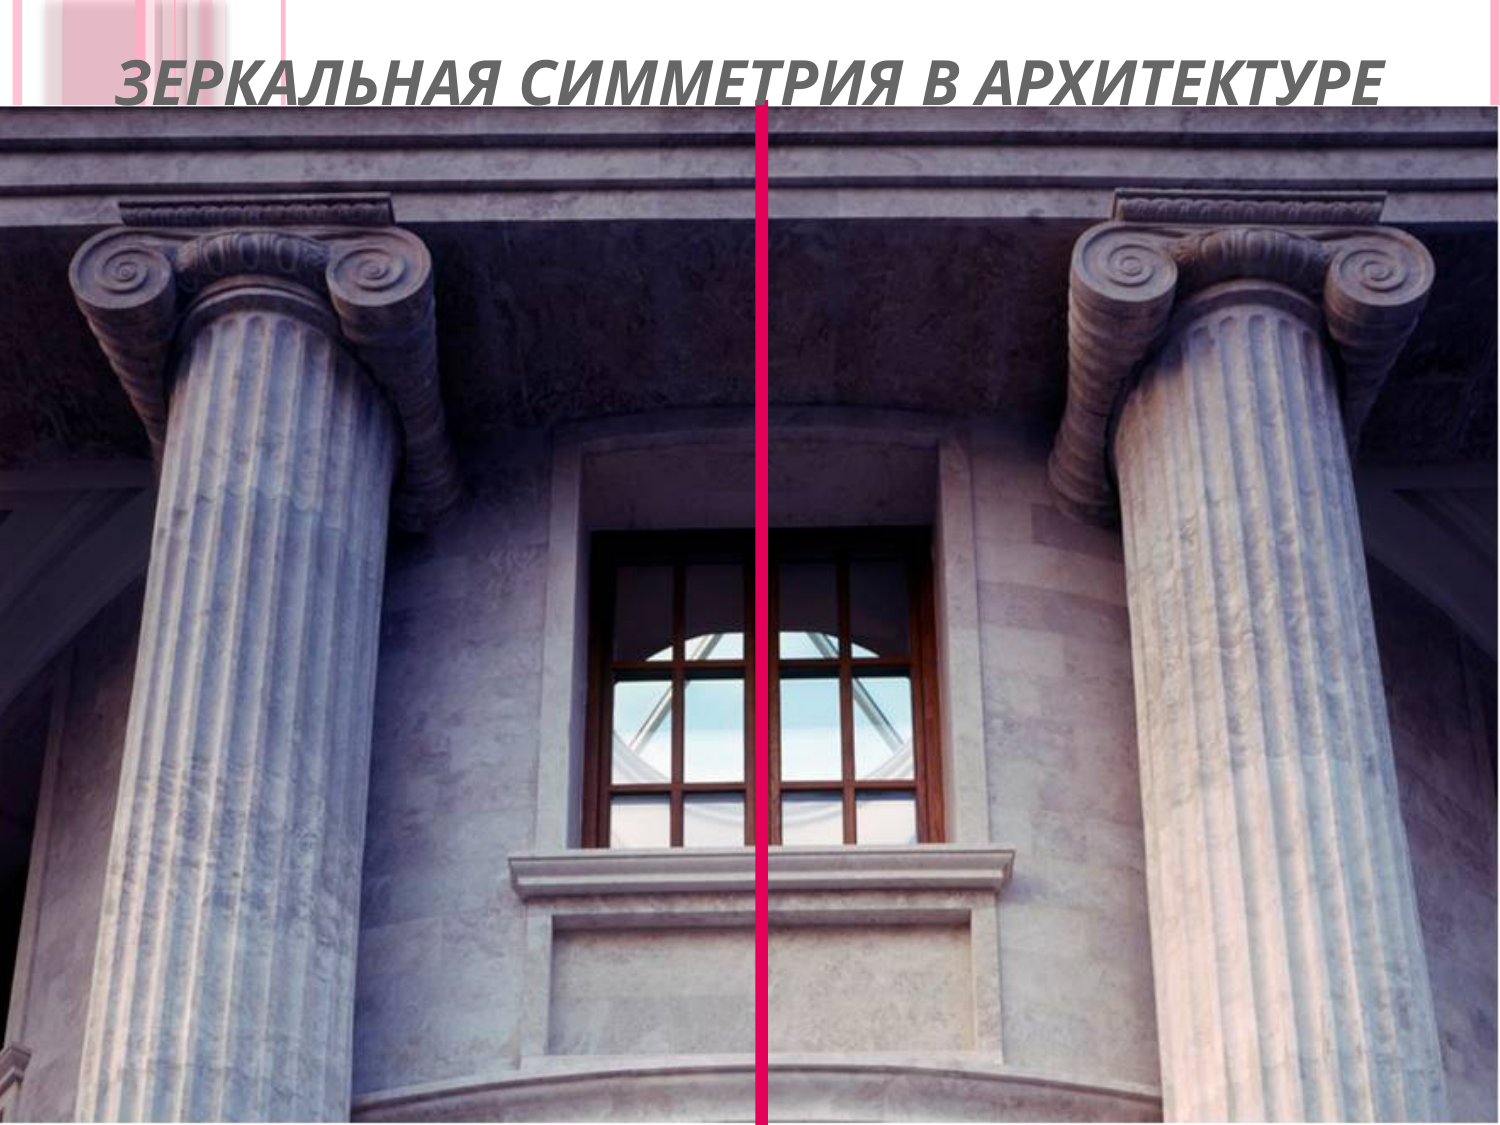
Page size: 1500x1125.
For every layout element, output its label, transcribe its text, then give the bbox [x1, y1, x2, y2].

text_box Зеркальная симметрия в архитектуре [74, 0, 1425, 102]
picture [0, 104, 1500, 1125]
